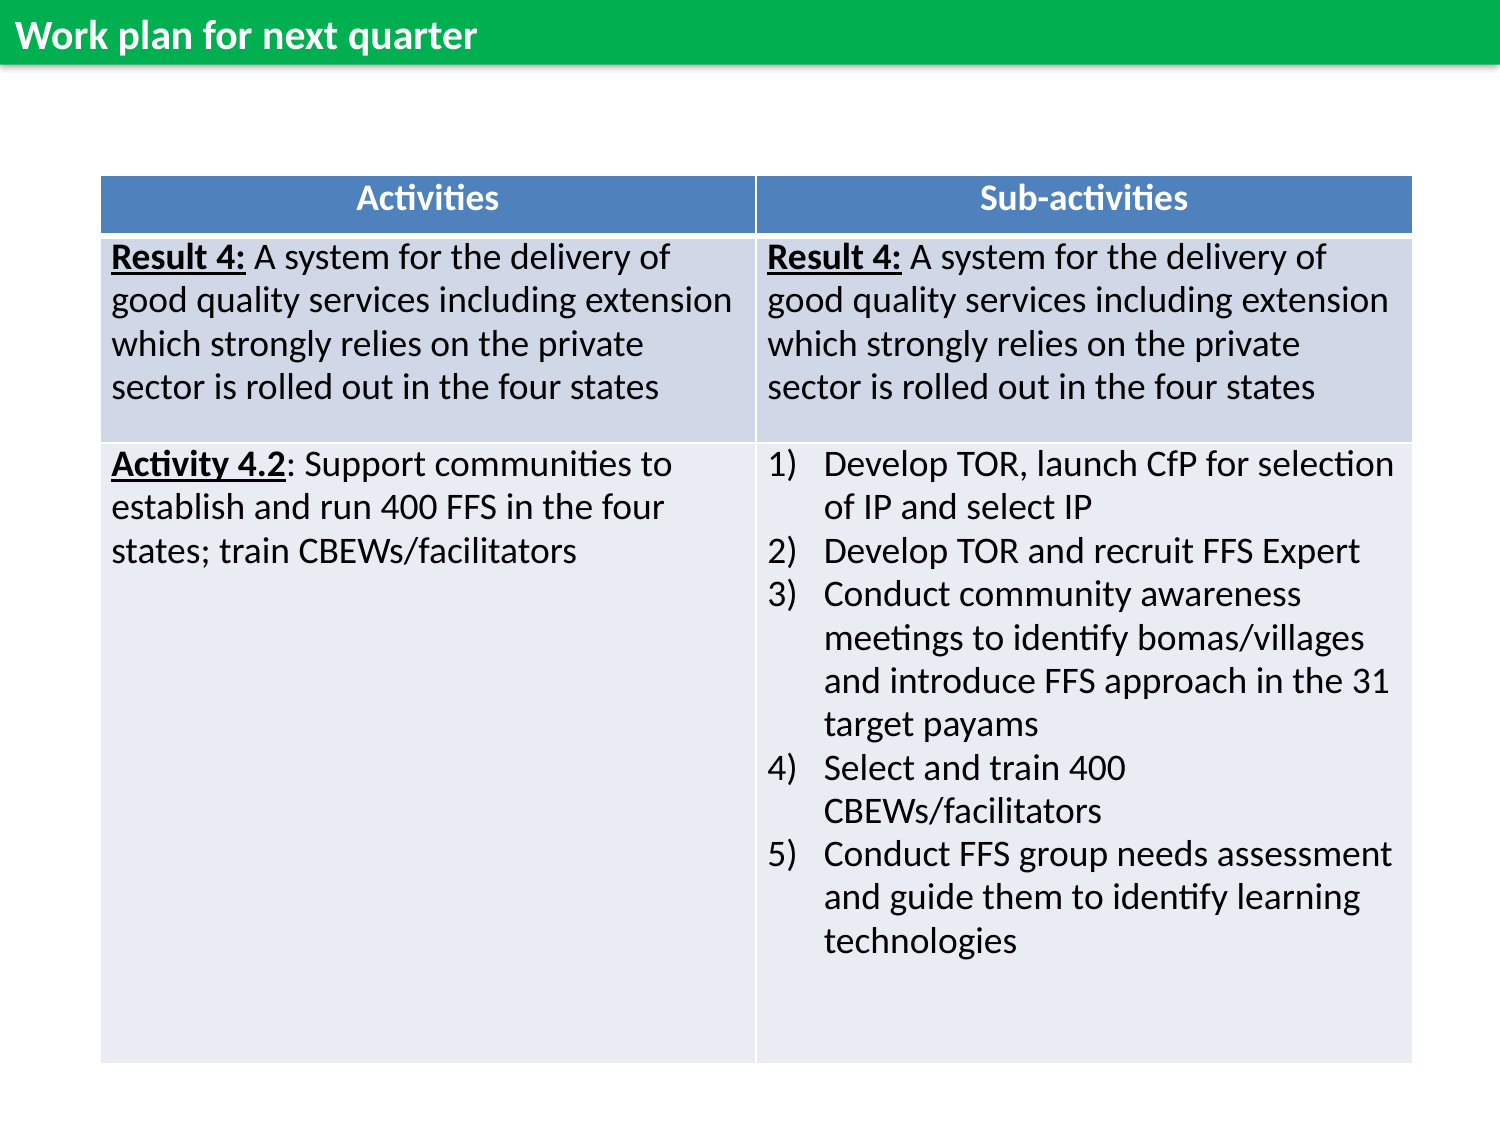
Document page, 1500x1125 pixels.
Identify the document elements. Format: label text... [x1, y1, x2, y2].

table_cell Develop TOR, launch CfP for selection of IP and select IP Develop TOR and recruit FFS Expert Conduct community awareness meetings to identify bomas/villages and introduce FFS approach in the 31 target payams Select and train 400 CBEWs/facilitators Conduct FFS group needs assessment and guide them to identify learning technologies [757, 444, 1412, 1063]
table_header Sub-activities [757, 176, 1412, 233]
table_header Activities [101, 176, 755, 233]
table_cell Result 4: A system for the delivery of good quality services including extension which strongly relies on the private sector is rolled out in the four states [101, 239, 755, 442]
table_cell Result 4: A system for the delivery of good quality services including extension which strongly relies on the private sector is rolled out in the four states [757, 239, 1412, 442]
text_box Work plan for next quarter [0, 0, 1500, 65]
table_cell Activity 4.2: Support communities to establish and run 400 FFS in the four states; train CBEWs/facilitators [101, 444, 755, 1063]
